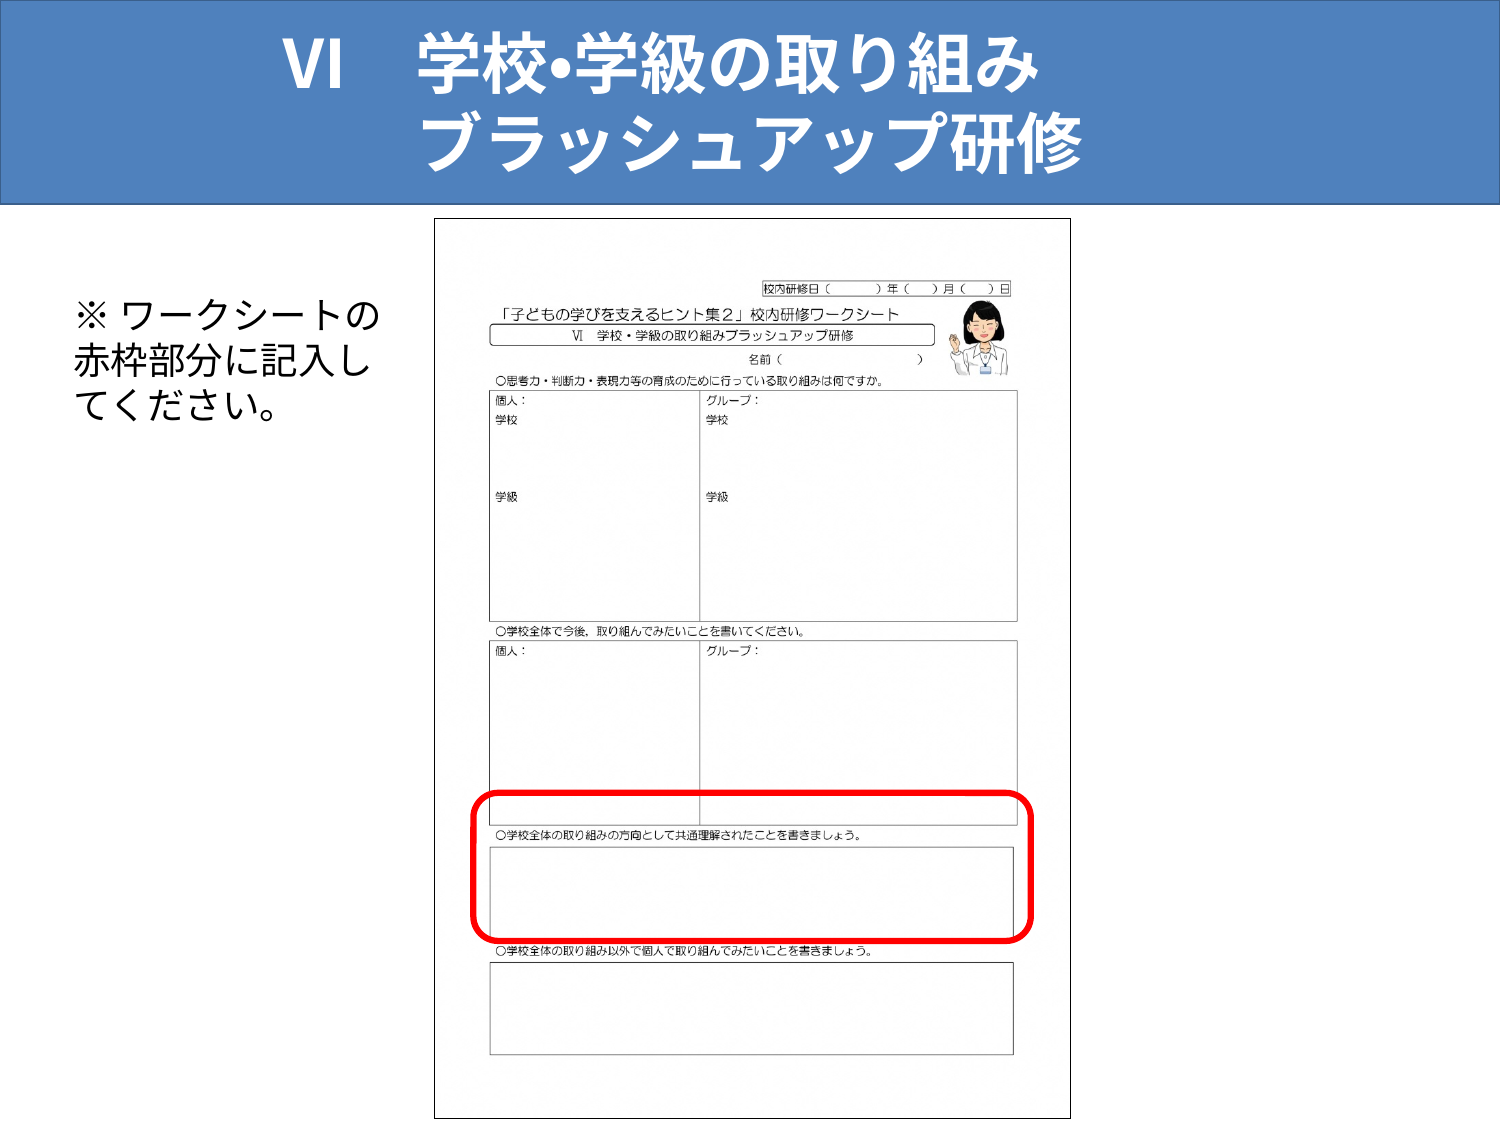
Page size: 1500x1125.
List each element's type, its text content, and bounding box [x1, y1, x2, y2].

text_box ※ワークシートの赤枠部分に記入してください。 [58, 284, 399, 434]
picture [433, 217, 1071, 1119]
text_box Ⅵ 学校・学級の取り組み ブラッシュアップ研修 [0, 0, 1500, 205]
